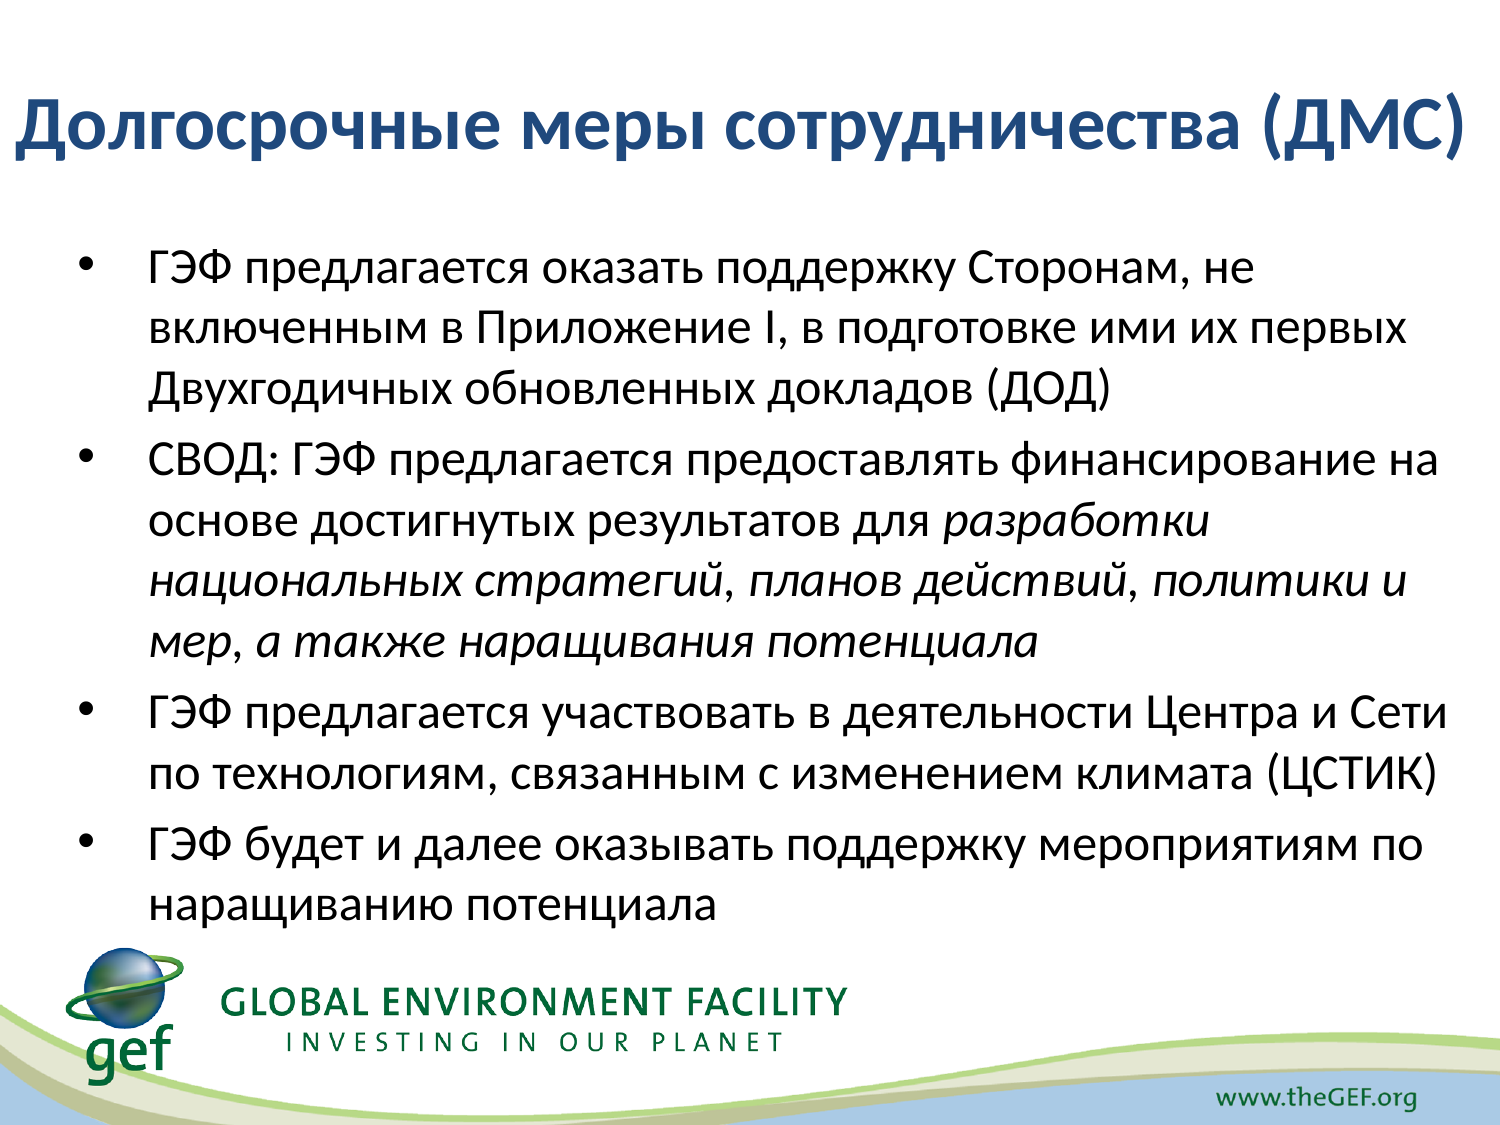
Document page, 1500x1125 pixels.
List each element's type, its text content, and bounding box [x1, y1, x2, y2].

title Долгосрочные меры сотрудничества (ДМС) [0, 24, 1500, 213]
list ГЭФ предлагается оказать поддержку Сторонам, не включенным в Приложение I, в подготовке ими их первых Двухгодичных обновленных докладов (ДОД) СВОД: ГЭФ предлагается предоставлять финансирование на основе достигнутых результатов для разработки национальных стратегий, планов действий, политики и мер, а также наращивания потенциала ГЭФ предлагается участвовать в деятельности Центра и Сети по технологиям, связанным с изменением климата (ЦСТИК) ГЭФ будет и далее оказывать поддержку мероприятиям по наращиванию потенциала [62, 224, 1476, 963]
picture [0, 920, 1500, 1125]
